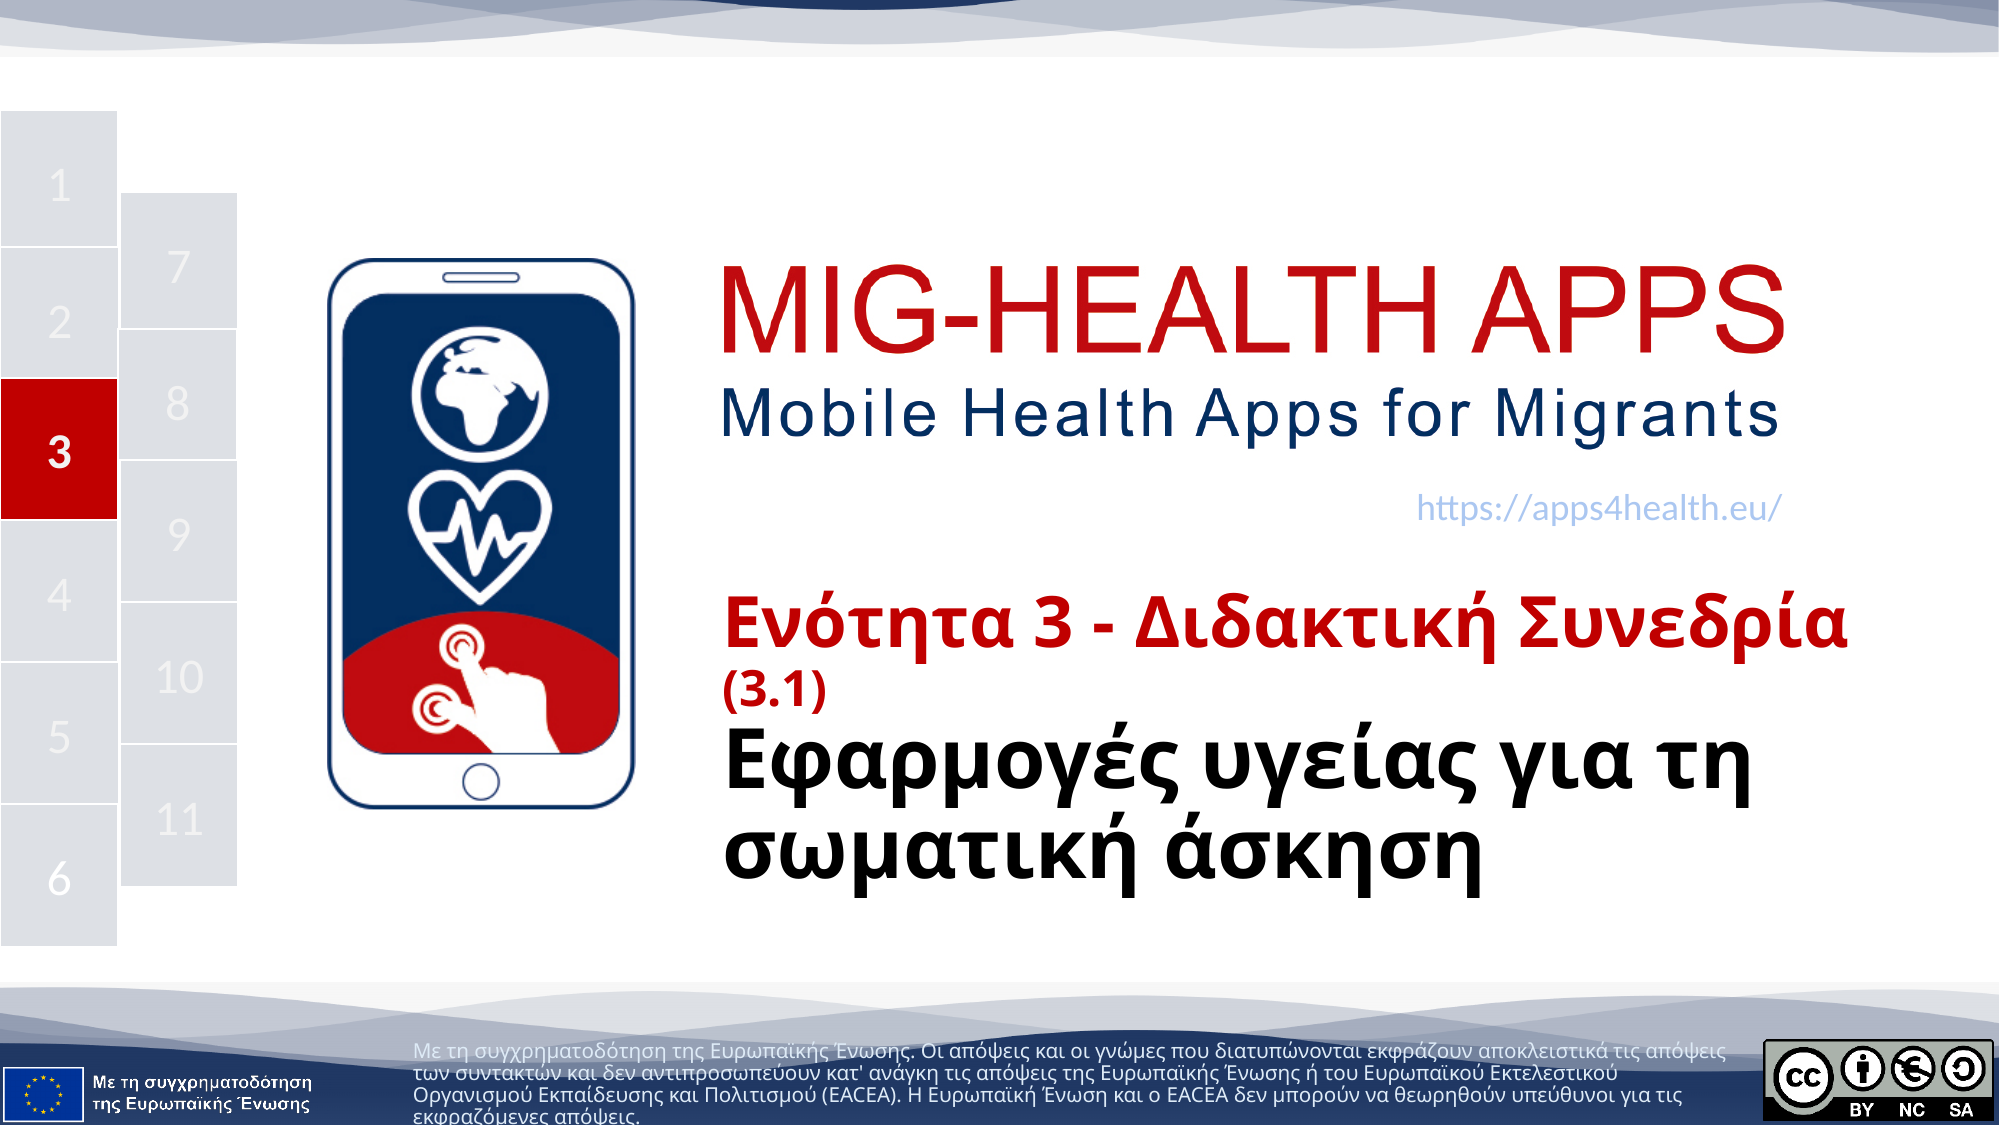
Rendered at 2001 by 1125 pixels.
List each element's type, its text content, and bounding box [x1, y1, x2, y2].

text_box 9 [118, 459, 239, 603]
text_box 1 [0, 109, 119, 246]
text_box 5 [0, 661, 119, 803]
text_box Ενότητα 3 - Διδακτική Συνεδρία (3.1) Εφαρμογές υγείας για τη σωματική άσκηση [707, 576, 1946, 908]
text_box 4 [0, 519, 119, 661]
text_box 7 [119, 191, 239, 336]
text_box 11 [119, 743, 239, 888]
text_box 6 [0, 803, 120, 948]
picture [0, 982, 1999, 1125]
text_box 10 [119, 601, 239, 743]
picture [327, 258, 636, 811]
picture [0, 0, 1999, 57]
text_box 3 [0, 377, 118, 519]
text_box 2 [0, 246, 119, 377]
picture [706, 186, 1784, 528]
text_box https://apps4health.eu/ [797, 475, 1798, 536]
text_box 8 [117, 328, 238, 473]
